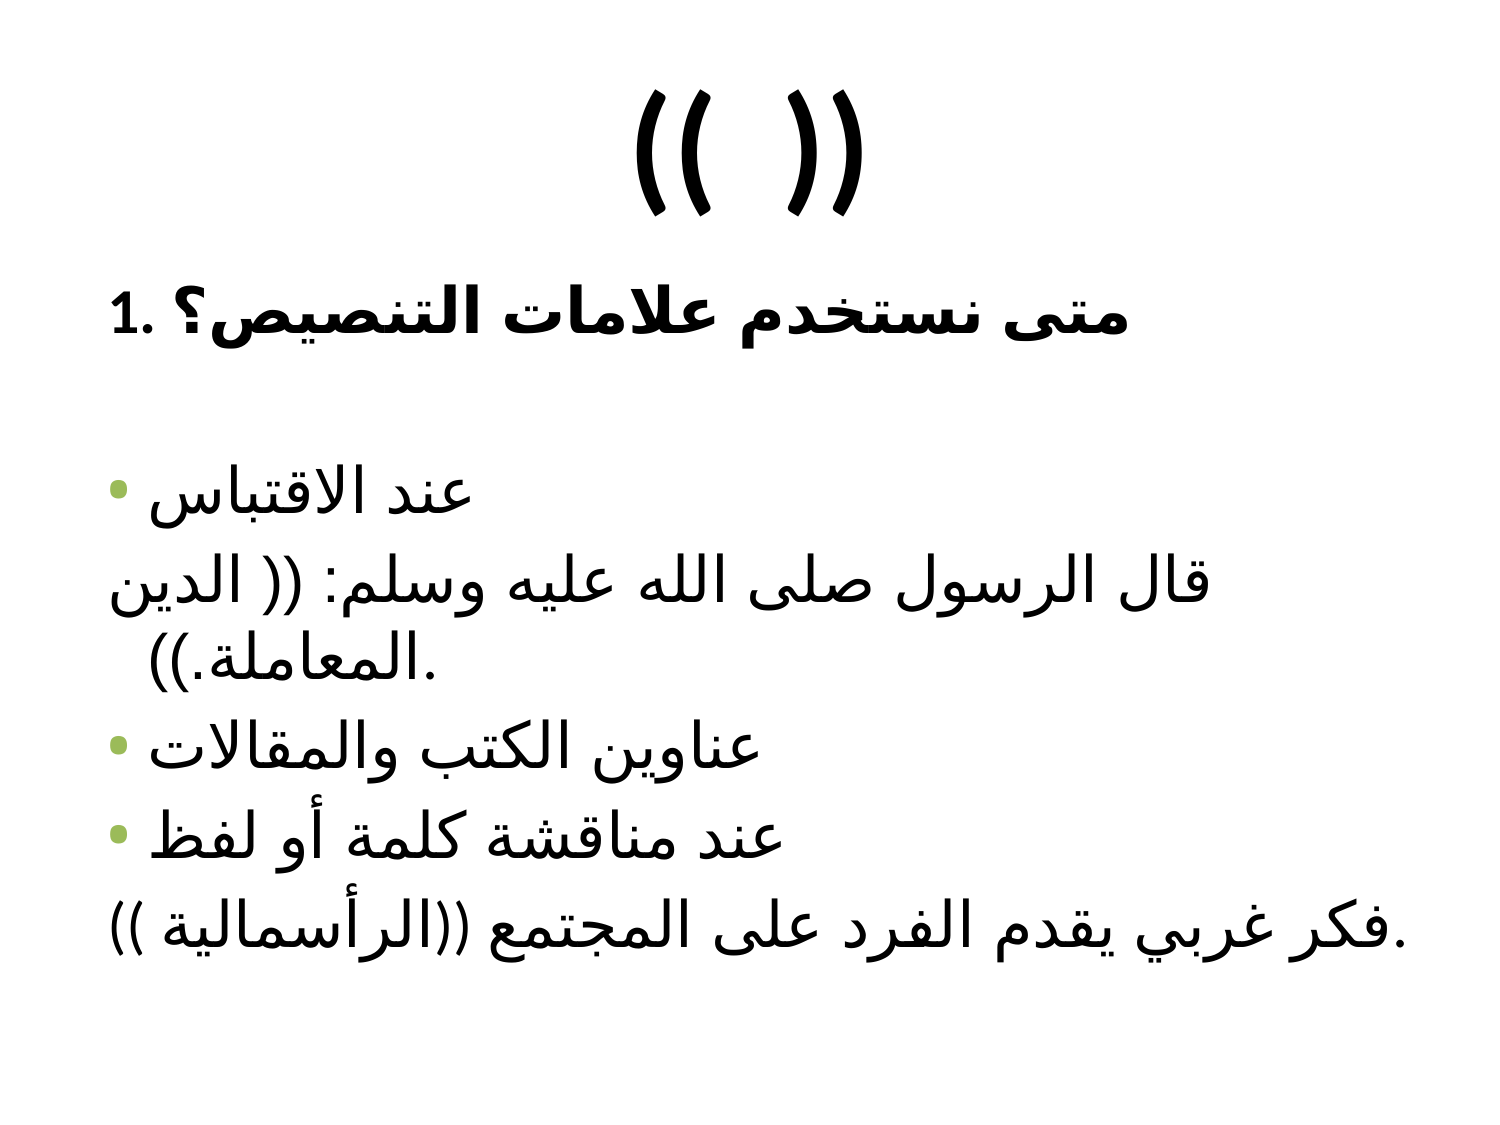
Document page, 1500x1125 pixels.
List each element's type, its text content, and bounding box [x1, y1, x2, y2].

list 1. متى نستخدم علامات التنصيص؟ عند الاقتباس قال الرسول صلى الله عليه وسلم: (( الدين المعاملة.)). عناوين الكتب والمقالات عند مناقشة كلمة أو لفظ (( الرأسمالية)) فكر غربي يقدم الفرد على المجتمع. [75, 262, 1425, 1005]
title (( )) [75, 45, 1425, 233]
